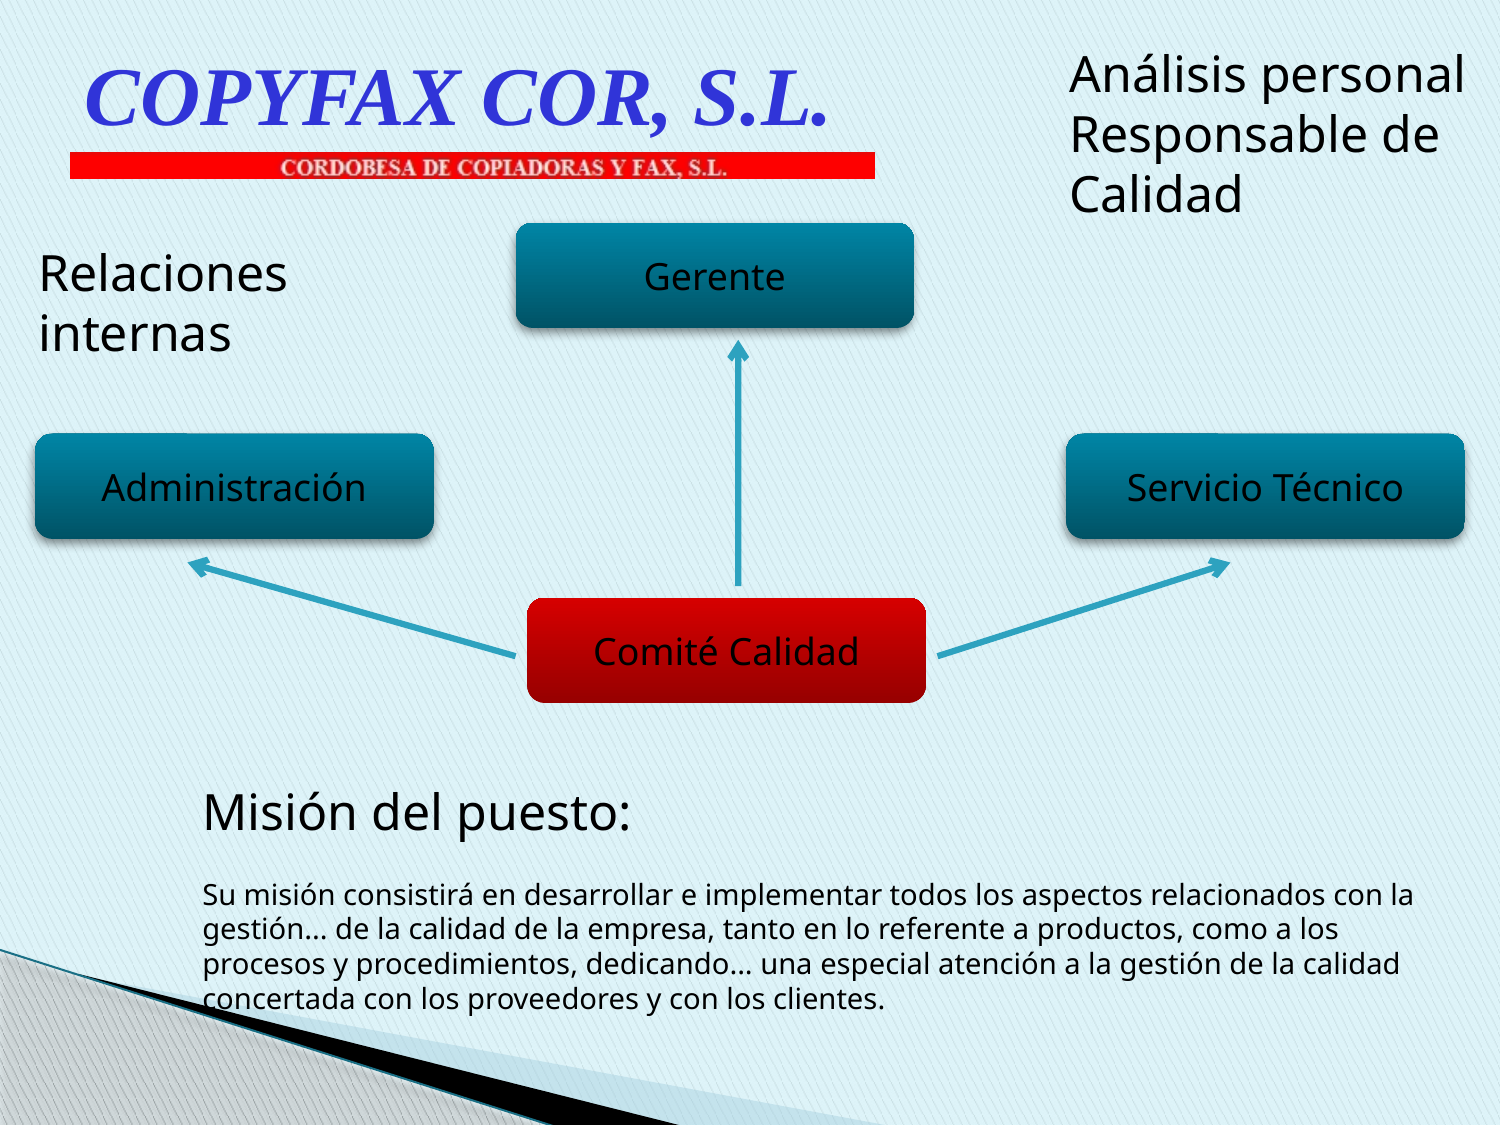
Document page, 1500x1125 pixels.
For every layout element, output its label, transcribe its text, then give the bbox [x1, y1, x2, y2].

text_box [937, 562, 1231, 657]
picture [70, 152, 876, 180]
text_box Misión del puesto: Su misión consistirá en desarrollar e implementar todos los aspectos relacionados con la gestión... de la calidad de la empresa, tanto en lo referente a productos, como a los procesos y procedimientos, dedicando... una especial atención a la gestión de la calidad concertada con los proveedores y con los clientes. [187, 773, 1465, 1058]
text_box Administración [35, 433, 434, 539]
text_box Análisis personal Responsable de Calidad [1054, 35, 1500, 230]
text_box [187, 562, 516, 657]
text_box COPYFAX COR, S.L. [70, 35, 868, 150]
text_box Servicio Técnico [1066, 433, 1465, 539]
text_box Comité Calidad [522, 593, 931, 708]
text_box Relaciones internas [23, 234, 469, 370]
text_box Gerente [515, 222, 915, 329]
